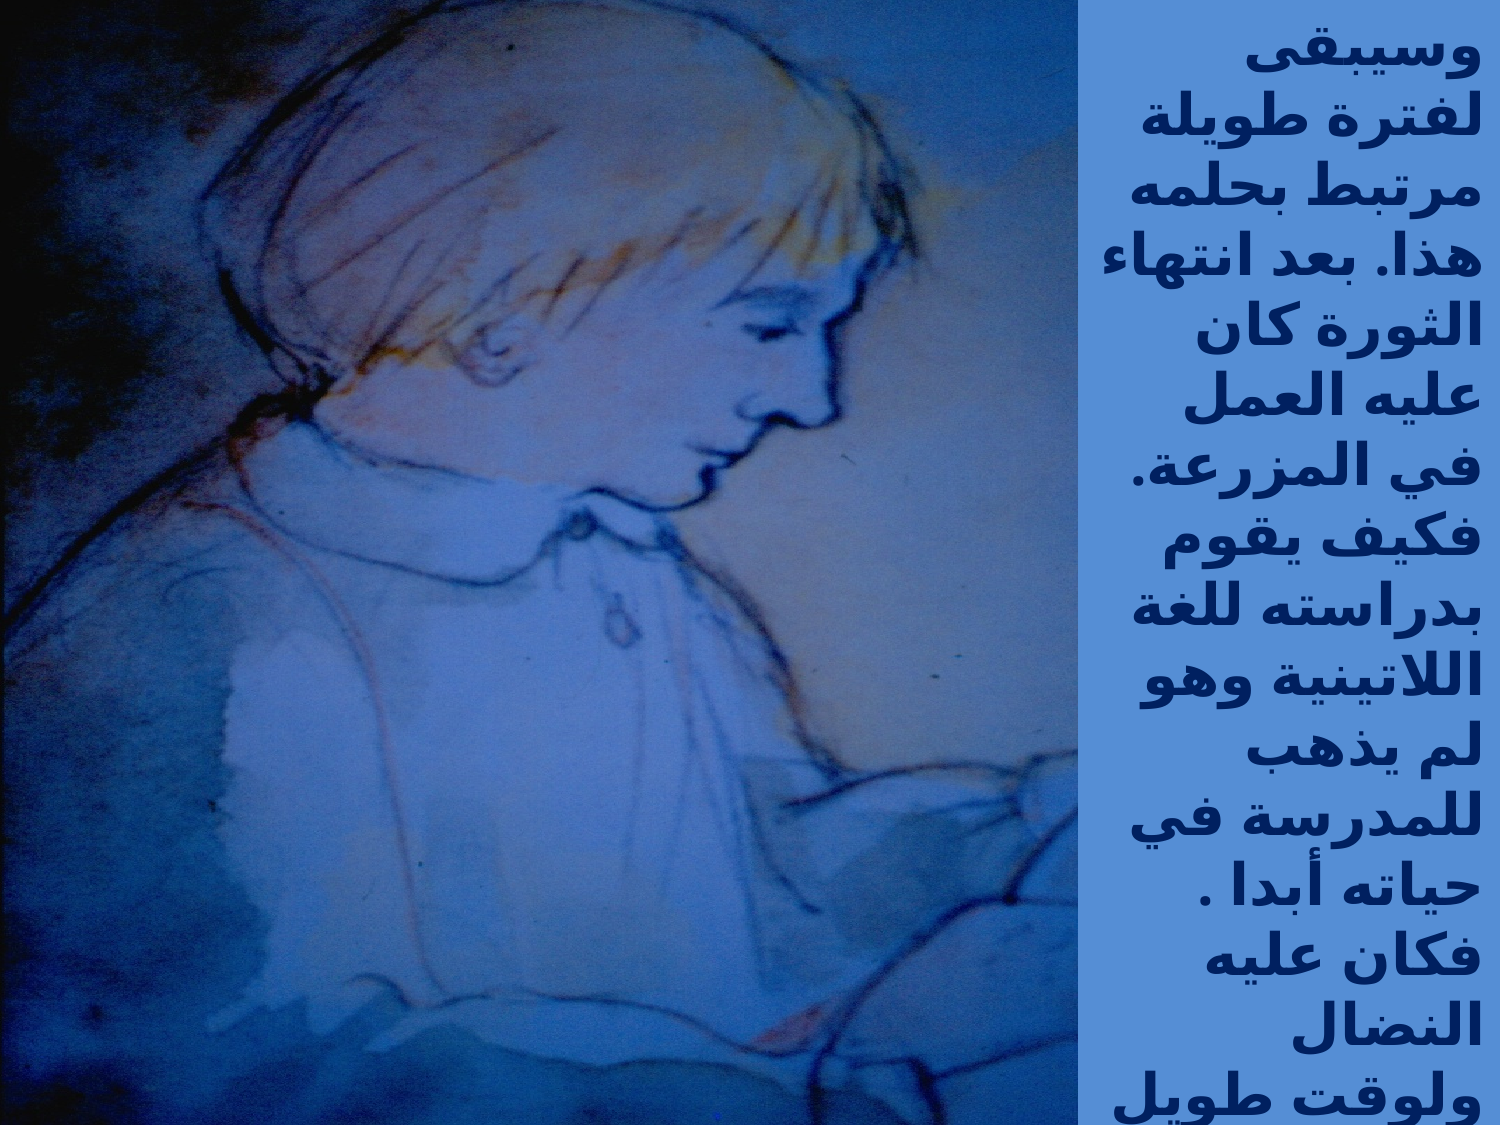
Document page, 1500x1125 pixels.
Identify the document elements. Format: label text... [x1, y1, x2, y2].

picture [0, 0, 1079, 1125]
text_box وسيبقى لفترة طويلة مرتبط بحلمه هذا. بعد انتهاء الثورة كان عليه العمل في المزرعة. فكيف يقوم بدراسته للغة اللاتينية وهو لم يذهب للمدرسة في حياته أبدا . فكان عليه النضال ولوقت طويل والتعرض لصعوبات وسقطات جمة الى أن ساعده خوسيه كاهن الرعية على النضال ومجابهة الصعوبات [1079, 0, 1500, 1125]
